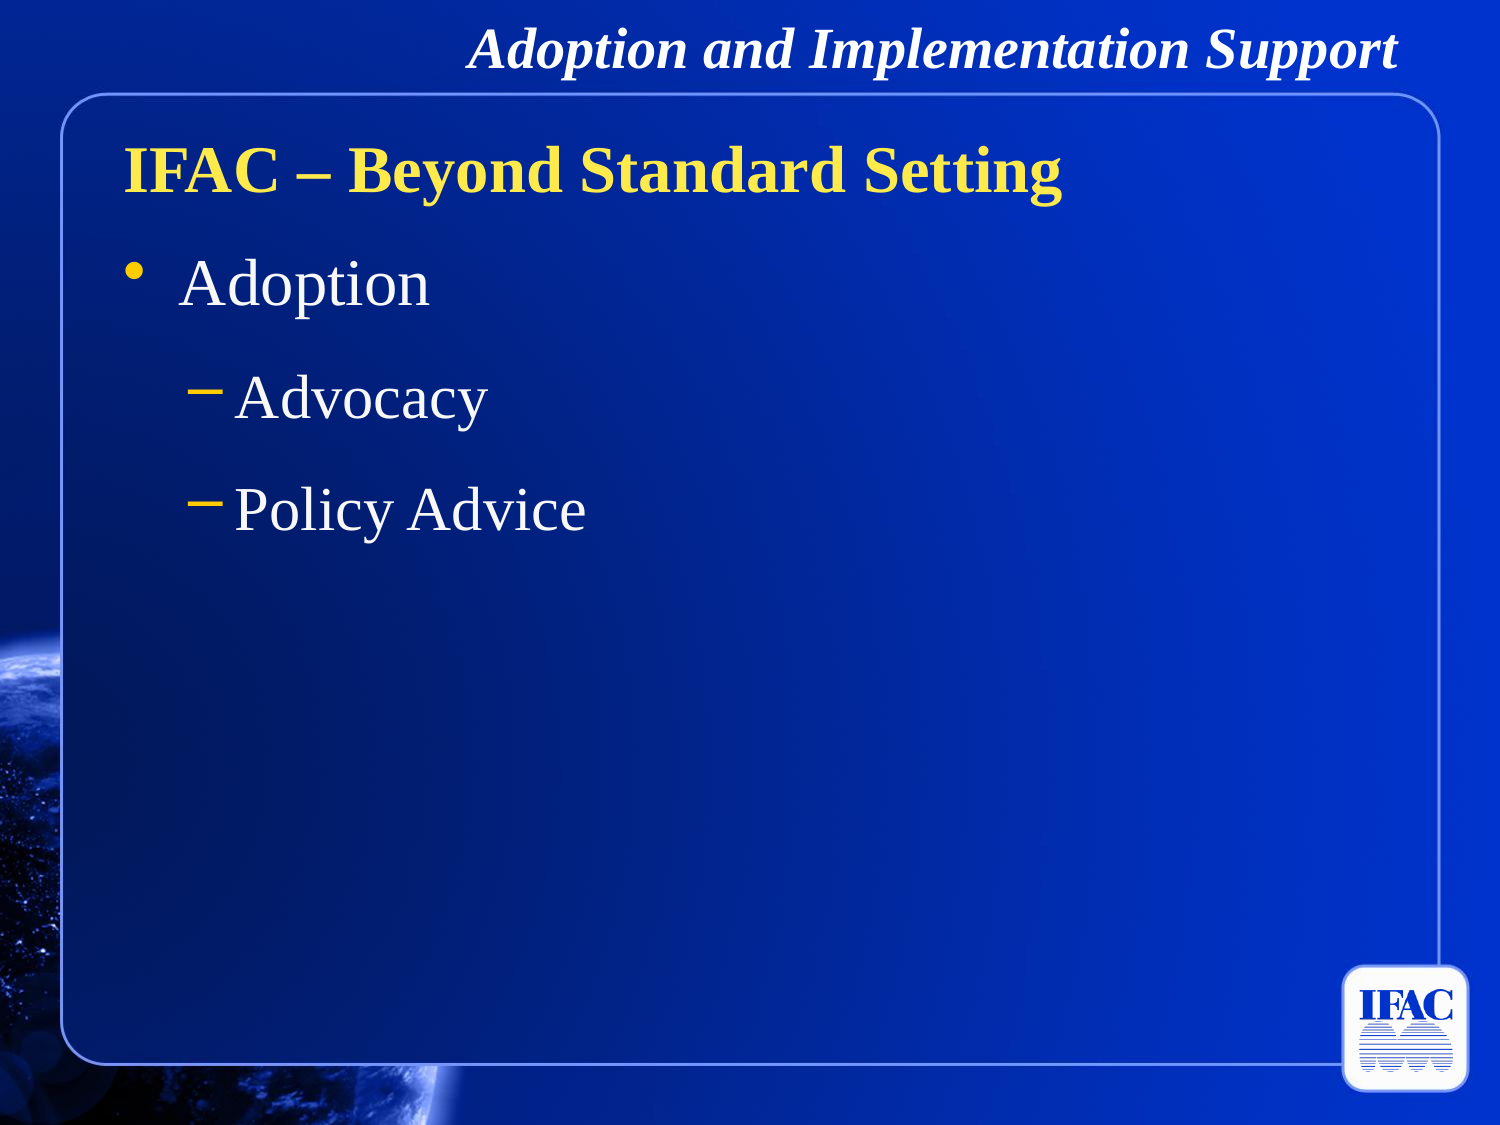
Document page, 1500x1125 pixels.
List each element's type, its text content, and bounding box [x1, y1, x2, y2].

list Adoption Advocacy Policy Advice [108, 230, 1410, 1047]
picture [0, 0, 1500, 1125]
title Adoption and Implementation Support [150, 0, 1413, 92]
list IFAC – Beyond Standard Setting [108, 118, 1410, 215]
